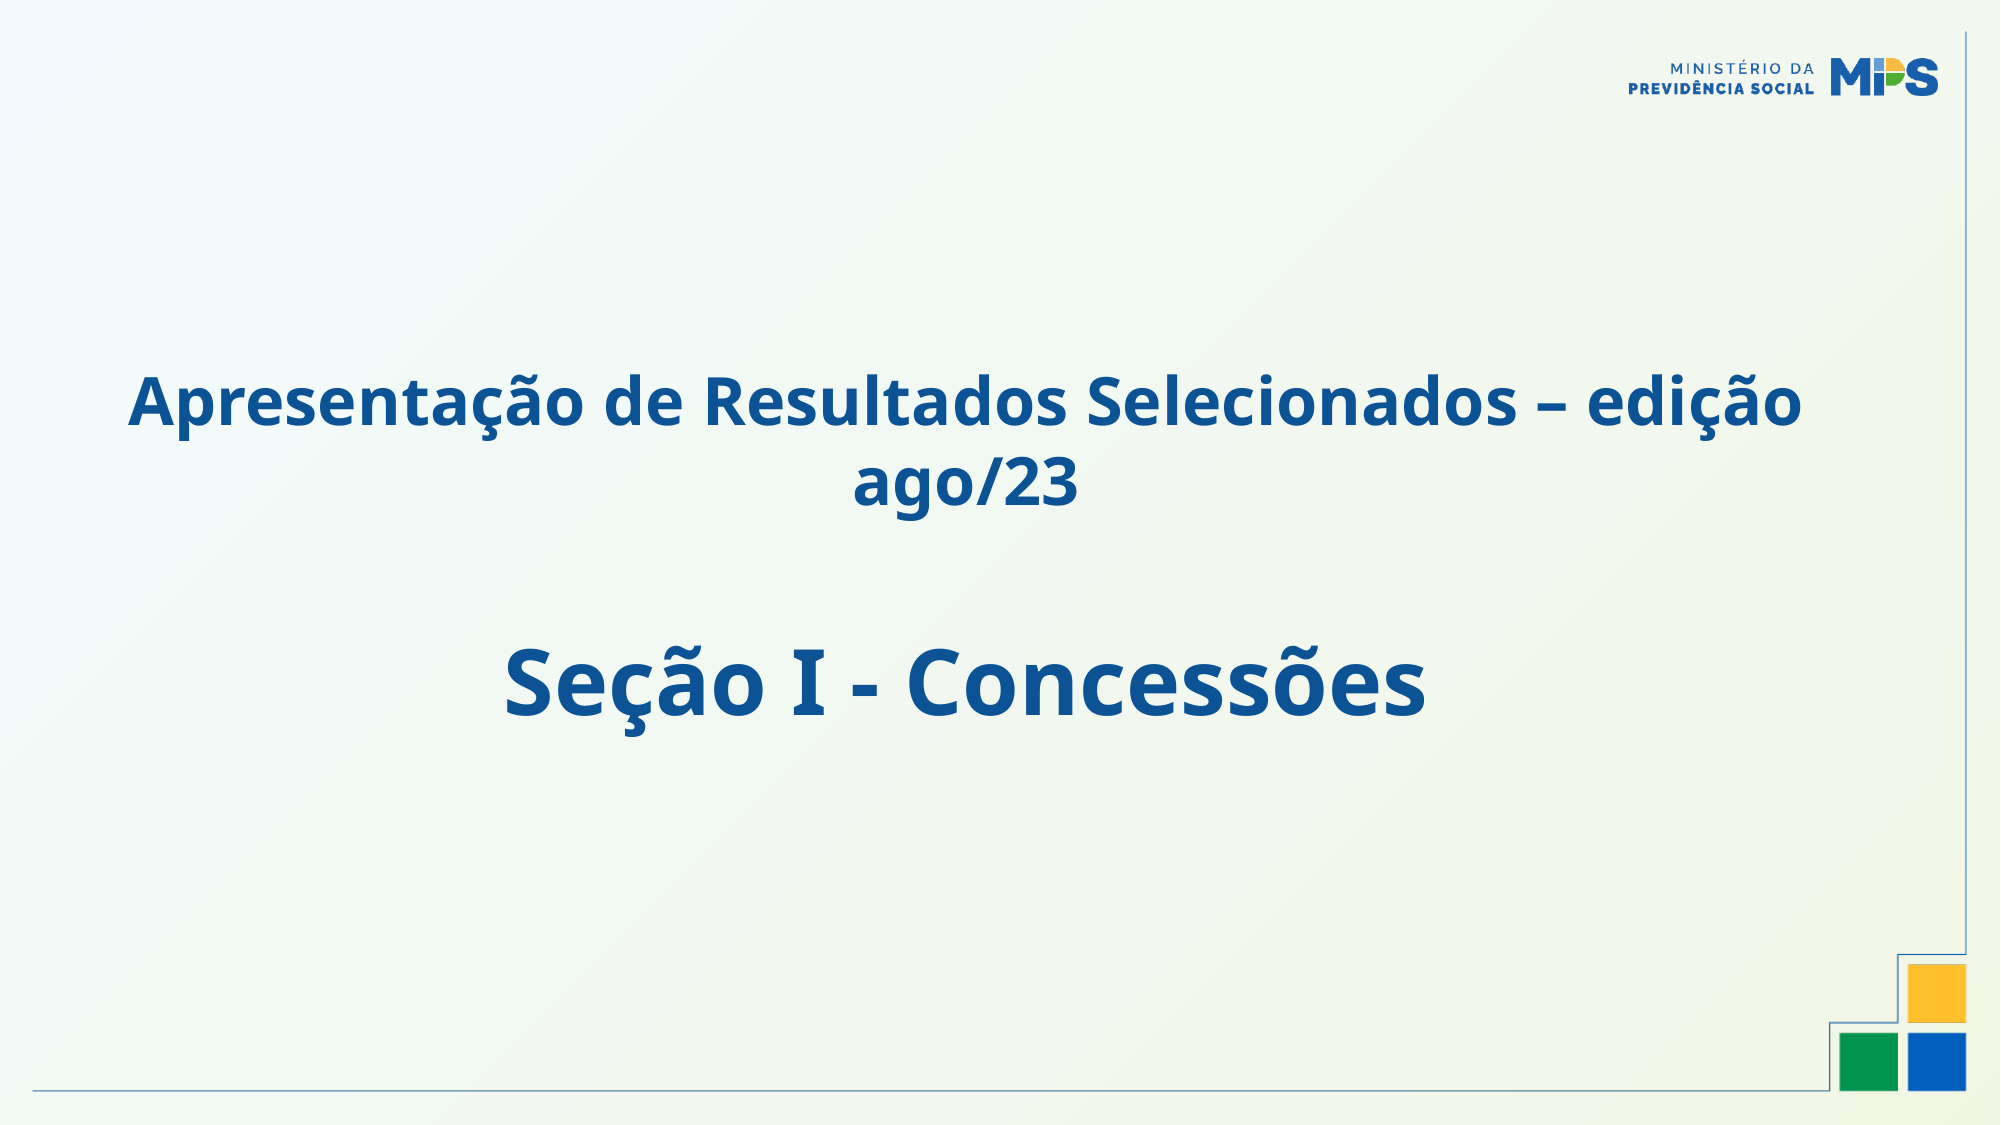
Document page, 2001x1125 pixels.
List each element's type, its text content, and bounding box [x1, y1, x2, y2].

text_box Apresentação de Resultados Selecionados – edição ago/23 Seção I - Concessões [46, 0, 1886, 1095]
picture [0, 0, 2000, 1125]
